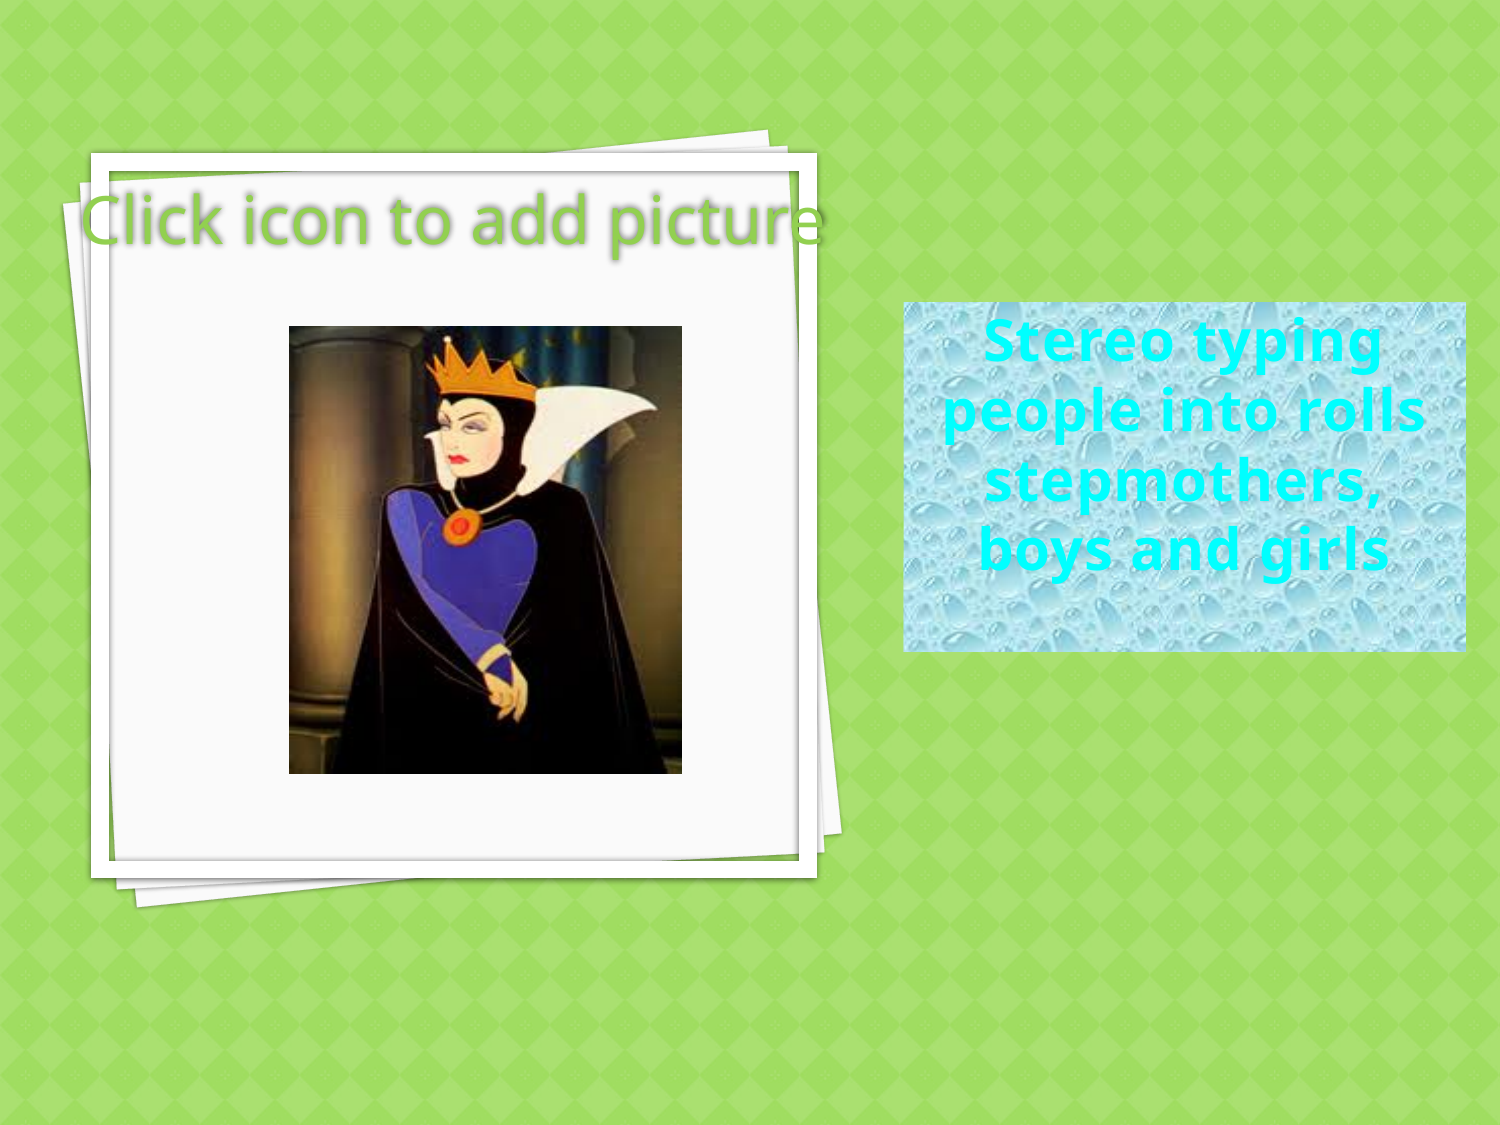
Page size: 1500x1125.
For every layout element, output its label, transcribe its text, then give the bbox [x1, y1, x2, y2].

picture [108, 170, 800, 862]
title Stereo typing people into rolls stepmothers, boys and girls [903, 302, 1466, 652]
